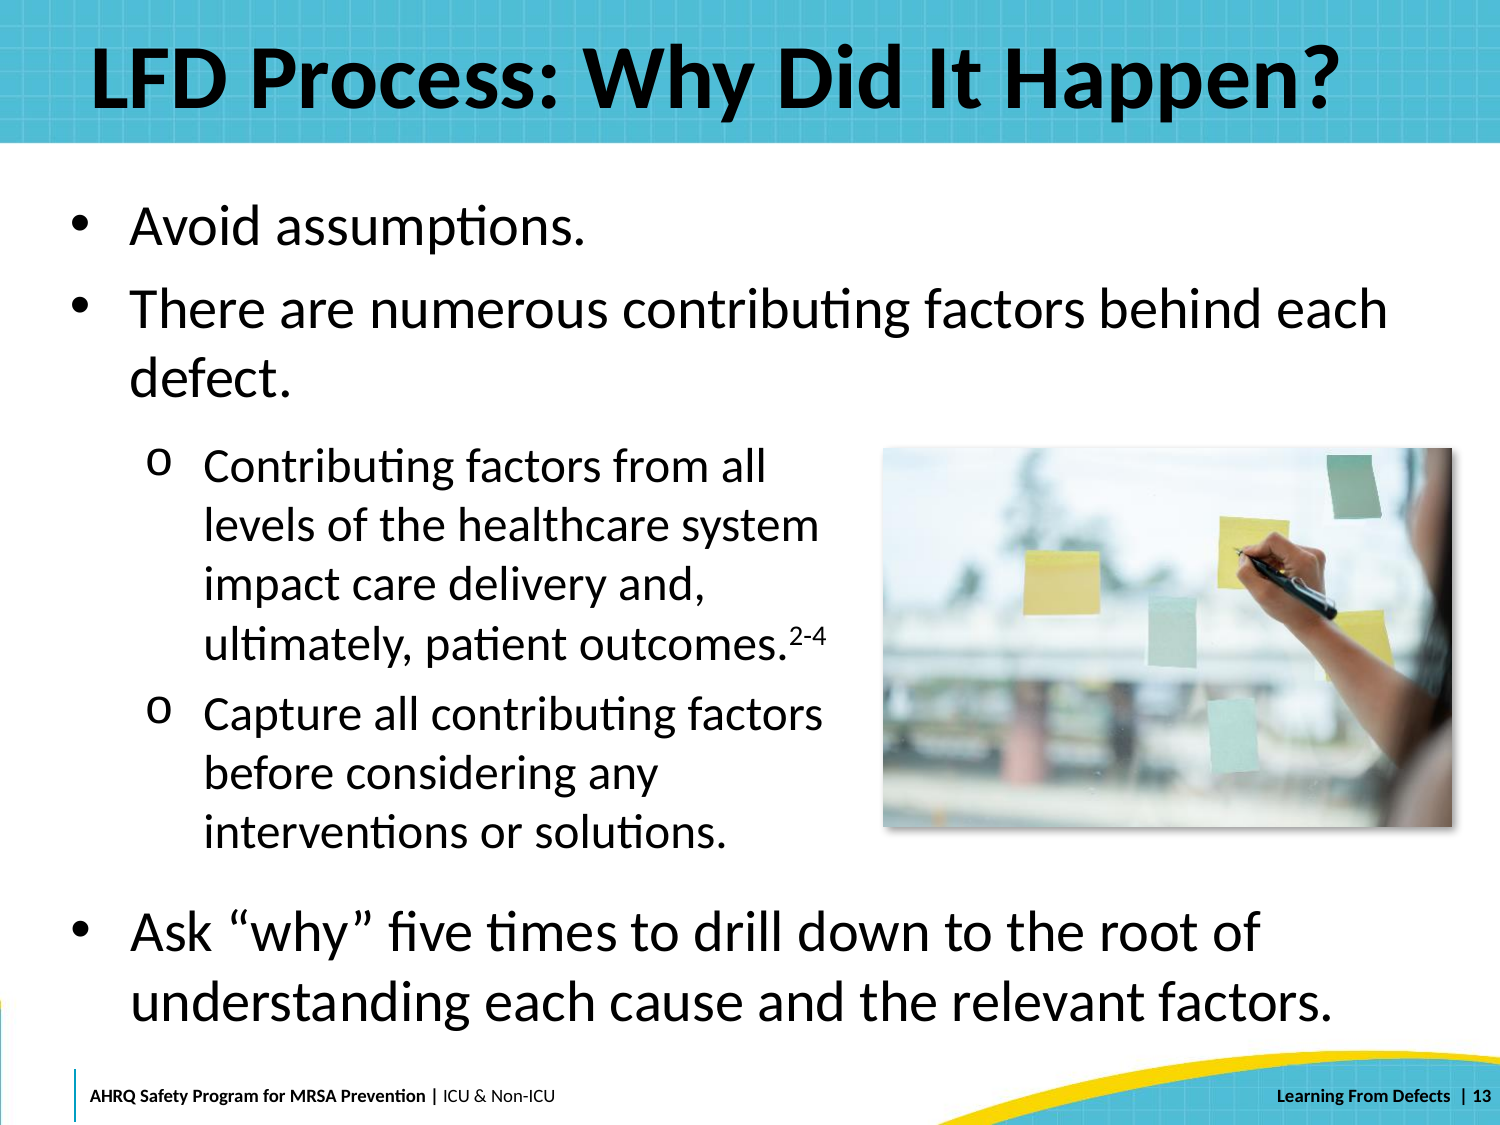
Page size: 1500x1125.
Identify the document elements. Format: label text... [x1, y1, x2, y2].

picture [0, 0, 1500, 1125]
title LFD Process: Why Did It Happen? [75, 0, 1493, 150]
list Ask “why” five times to drill down to the root of understanding each cause and the relevant factors. [55, 885, 1445, 1058]
slide_number | 13 [1455, 1065, 1500, 1125]
list Avoid assumptions. There are numerous contributing factors behind each defect. [54, 179, 1405, 1065]
list Contributing factors from all levels of the healthcare system impact care delivery and, ultimately, patient outcomes.2-4 Capture all contributing factors before considering any interventions or solutions. [55, 425, 868, 944]
